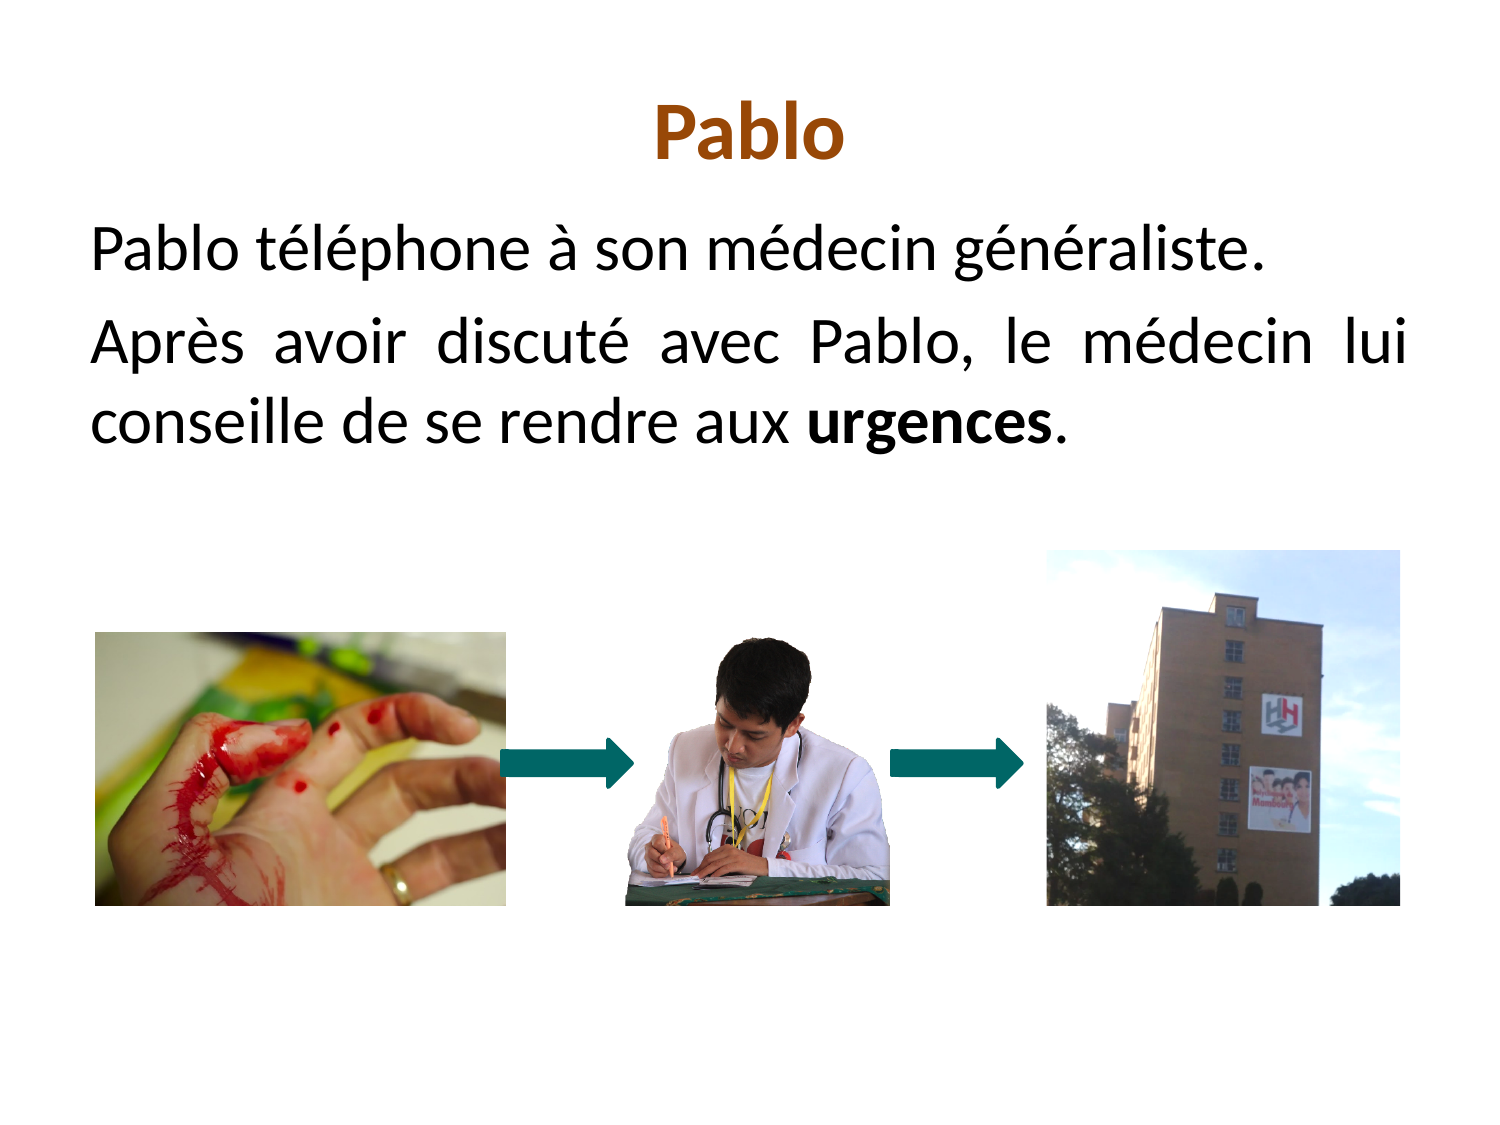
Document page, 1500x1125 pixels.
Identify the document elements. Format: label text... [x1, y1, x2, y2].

picture [95, 631, 890, 906]
picture [1046, 550, 1401, 906]
list Pablo téléphone à son médecin généraliste. Après avoir discuté avec Pablo, le médecin lui conseille de se rendre aux urgences. [75, 196, 1425, 1005]
text_box [894, 737, 1024, 789]
title Pablo [75, 45, 1425, 196]
